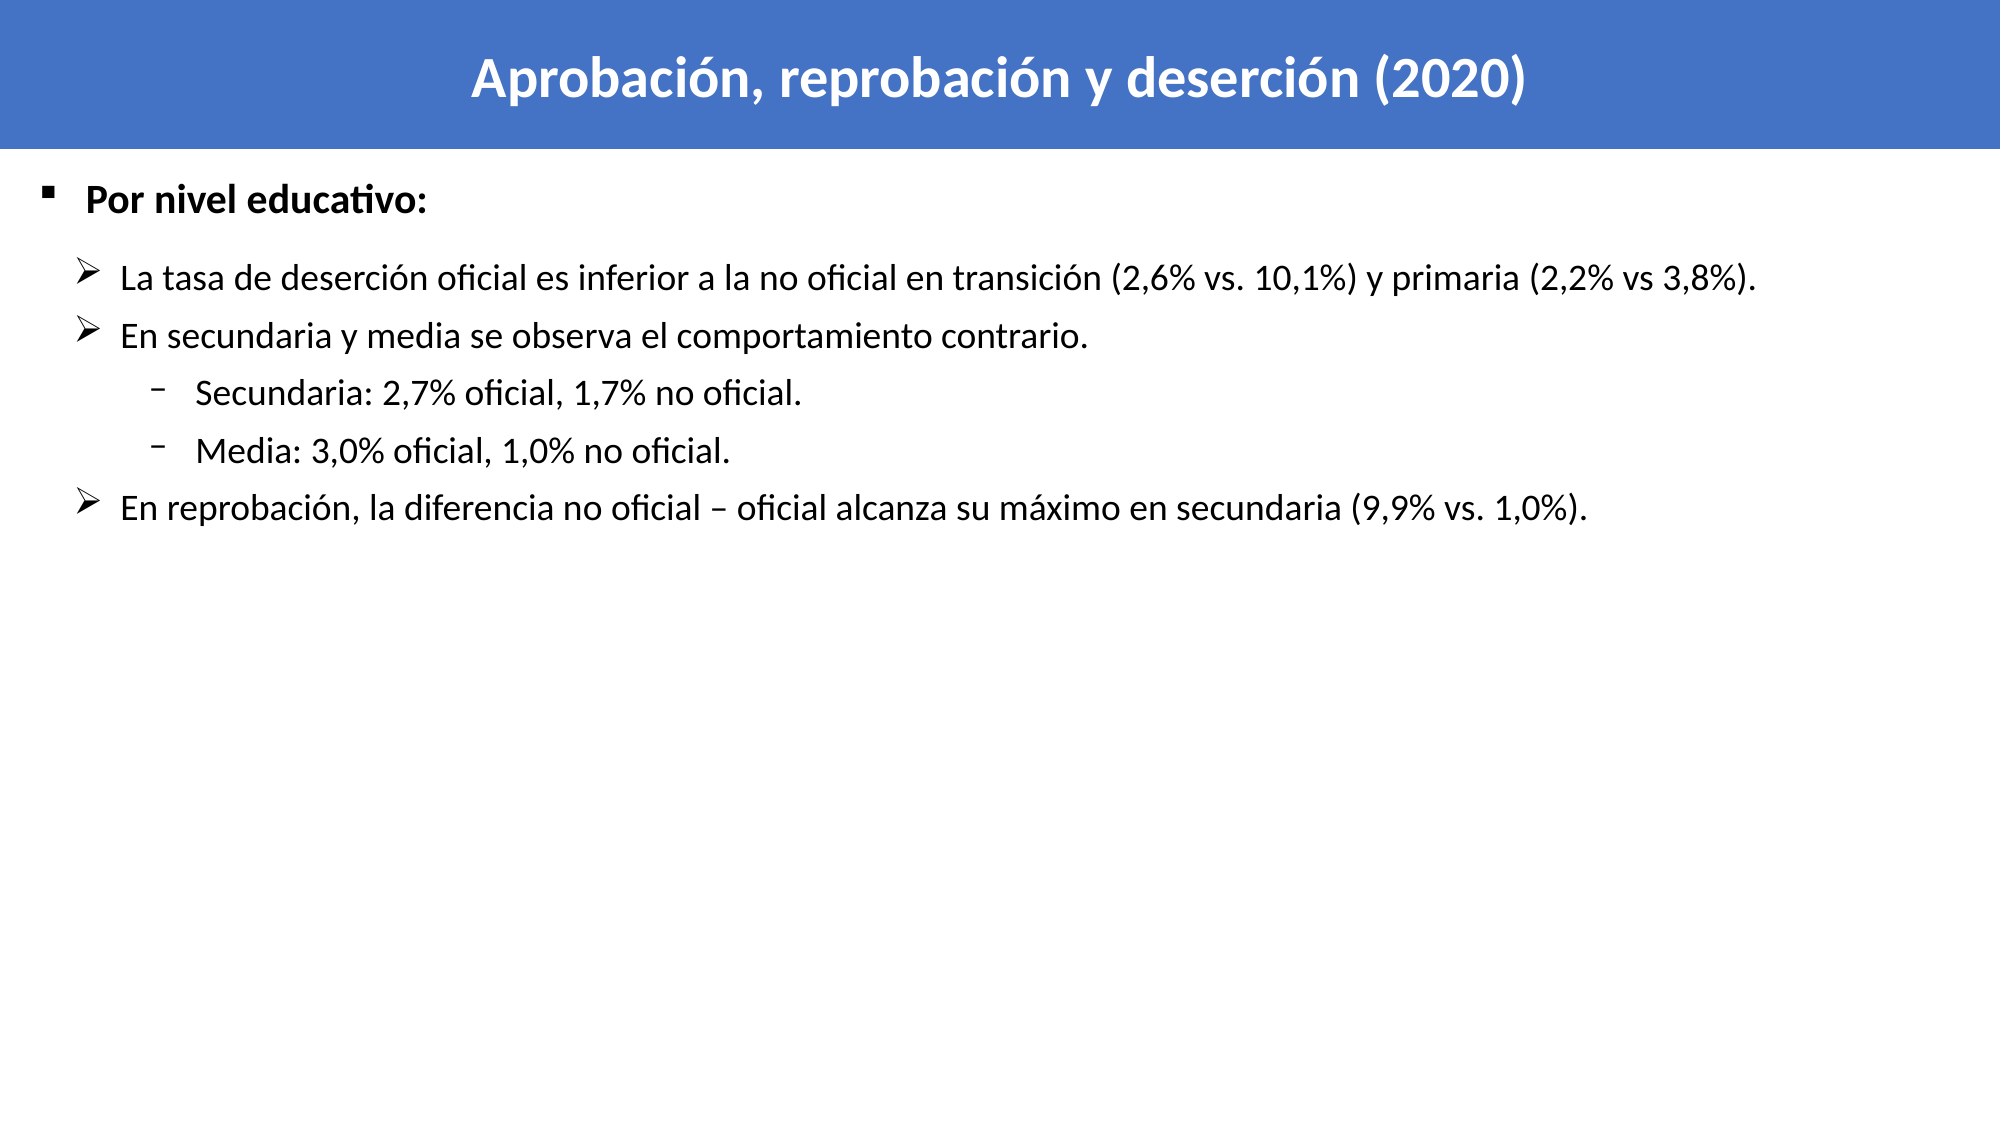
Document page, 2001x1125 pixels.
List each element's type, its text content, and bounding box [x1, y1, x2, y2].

text_box Por nivel educativo: [24, 164, 577, 230]
text_box Aprobación, reprobación y deserción (2020) [0, 0, 2000, 150]
text_box La tasa de deserción oficial es inferior a la no oficial en transición (2,6% vs. 10,1%) y primaria (2,2% vs 3,8%). En secundaria y media se observa el comportamiento contrario. Secundaria: 2,7% oficial, 1,7% no oficial. Media: 3,0% oficial, 1,0% no oficial. En reprobación, la diferencia no oficial – oficial alcanza su máximo en secundaria (9,9% vs. 1,0%). [58, 245, 1969, 536]
